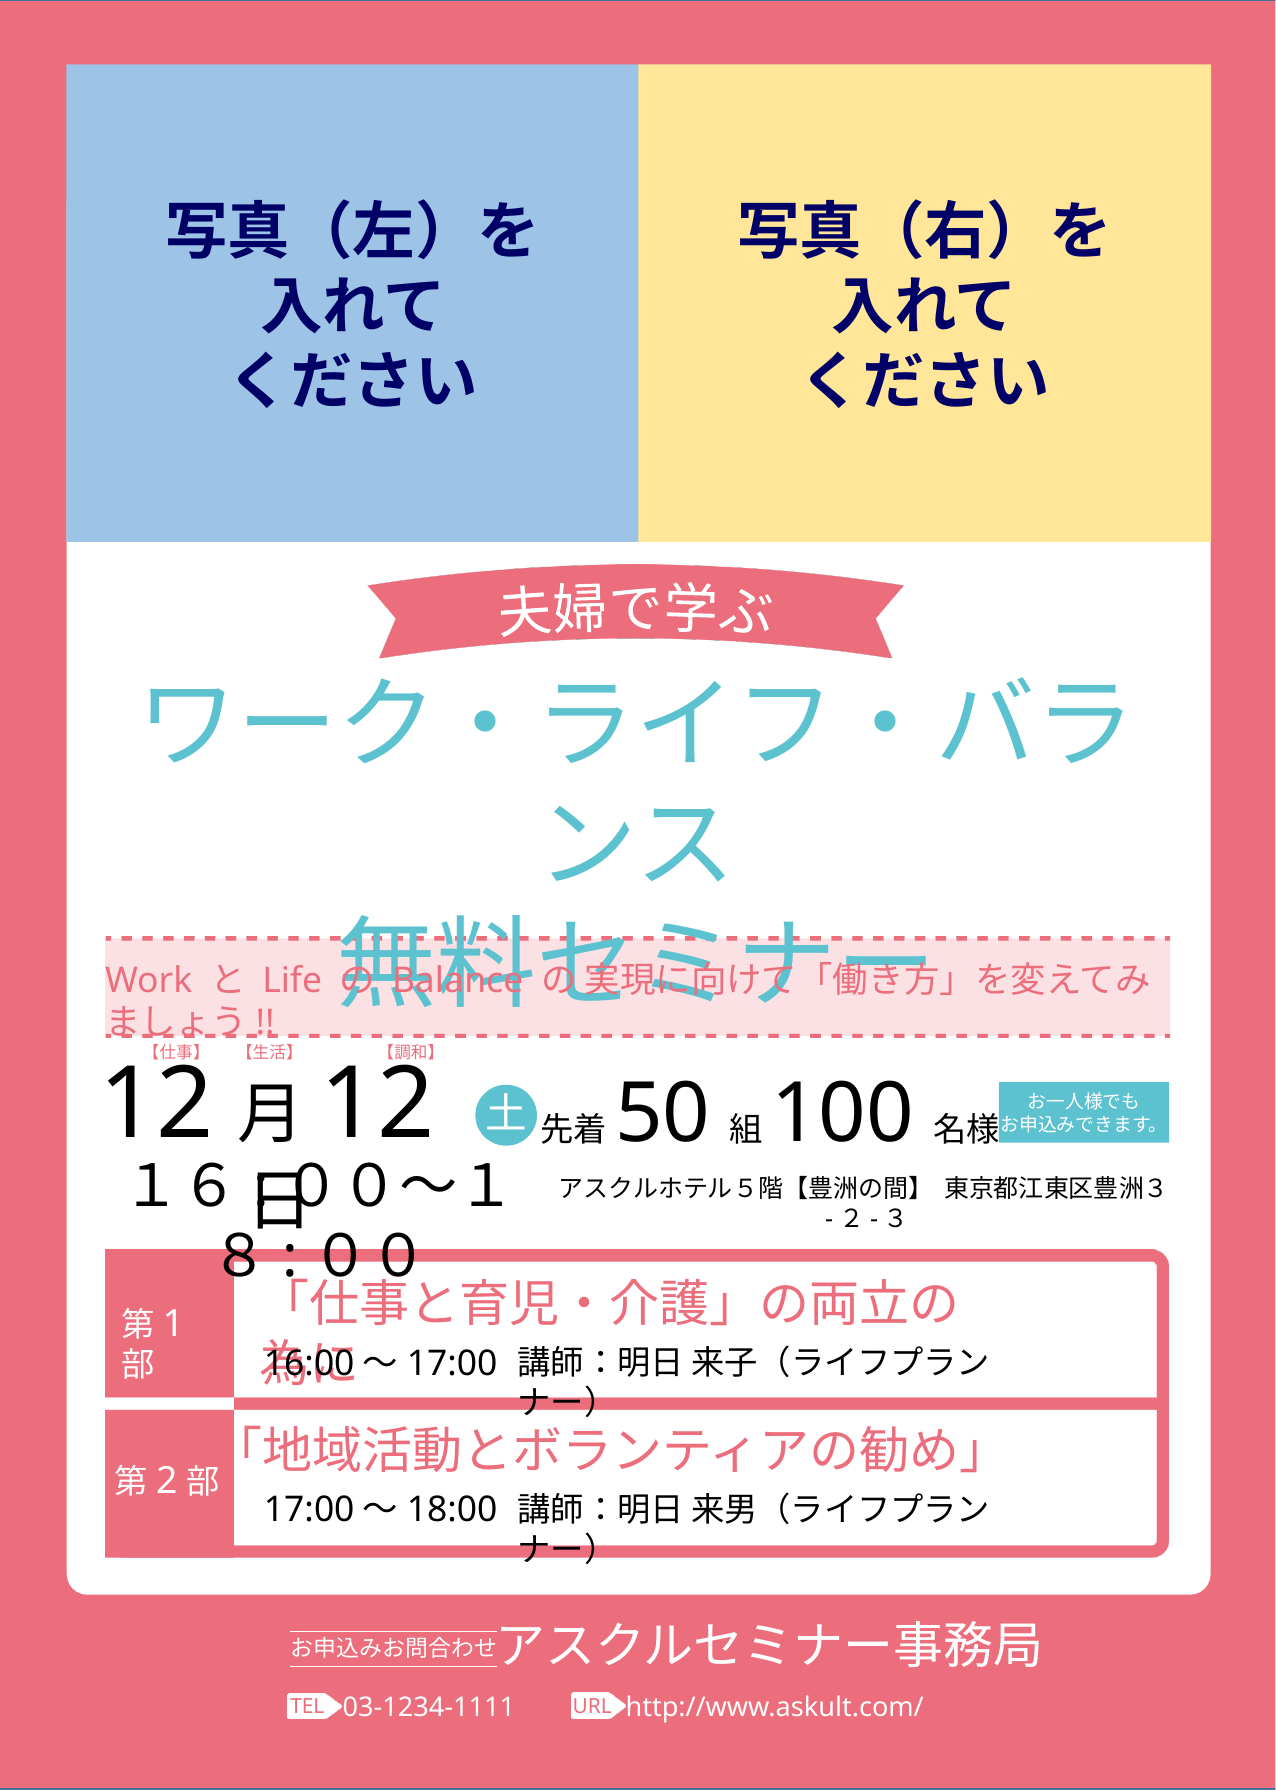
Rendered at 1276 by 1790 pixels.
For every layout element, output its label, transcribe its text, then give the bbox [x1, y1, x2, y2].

text_box アスクルホテル５階【豊洲の間】 東京都江東区豊洲３-２-３ [556, 1172, 1178, 1233]
text_box お一人様でも お申込みできます。 [1001, 1081, 1170, 1144]
text_box 講師：明日 来男（ライフプランナー） [517, 1558, 1021, 1568]
picture [571, 1692, 626, 1719]
text_box 写真（右）を 入れて ください [637, 63, 1212, 543]
text_box １６:００〜１８:００ [85, 1147, 553, 1288]
text_box [65, 543, 1212, 1596]
text_box 先着50組100名様 [540, 1058, 1001, 1159]
text_box 写真（左）を 入れて ください [65, 63, 637, 543]
picture [104, 1249, 1169, 1558]
text_box ワーク・ライフ・バランス 無料セミナー [115, 659, 1158, 936]
text_box [0, 0, 1276, 1790]
picture [287, 1693, 342, 1719]
text_box お申込みお問合わせ [287, 1633, 495, 1662]
text_box 12月12日 [85, 1038, 474, 1147]
picture [105, 936, 1171, 1038]
text_box 土 [474, 1083, 539, 1147]
text_box http://www.askult.com/ [625, 1689, 924, 1723]
text_box 03-1234-1111 [342, 1689, 567, 1723]
picture [367, 564, 904, 659]
text_box アスクルセミナー事務局 [495, 1613, 1044, 1674]
text_box Work と Life の Balance の 実現に向けて「働き方」を変えてみましょう!! 【仕事】 【生活】 【調和】 [474, 956, 1175, 1062]
